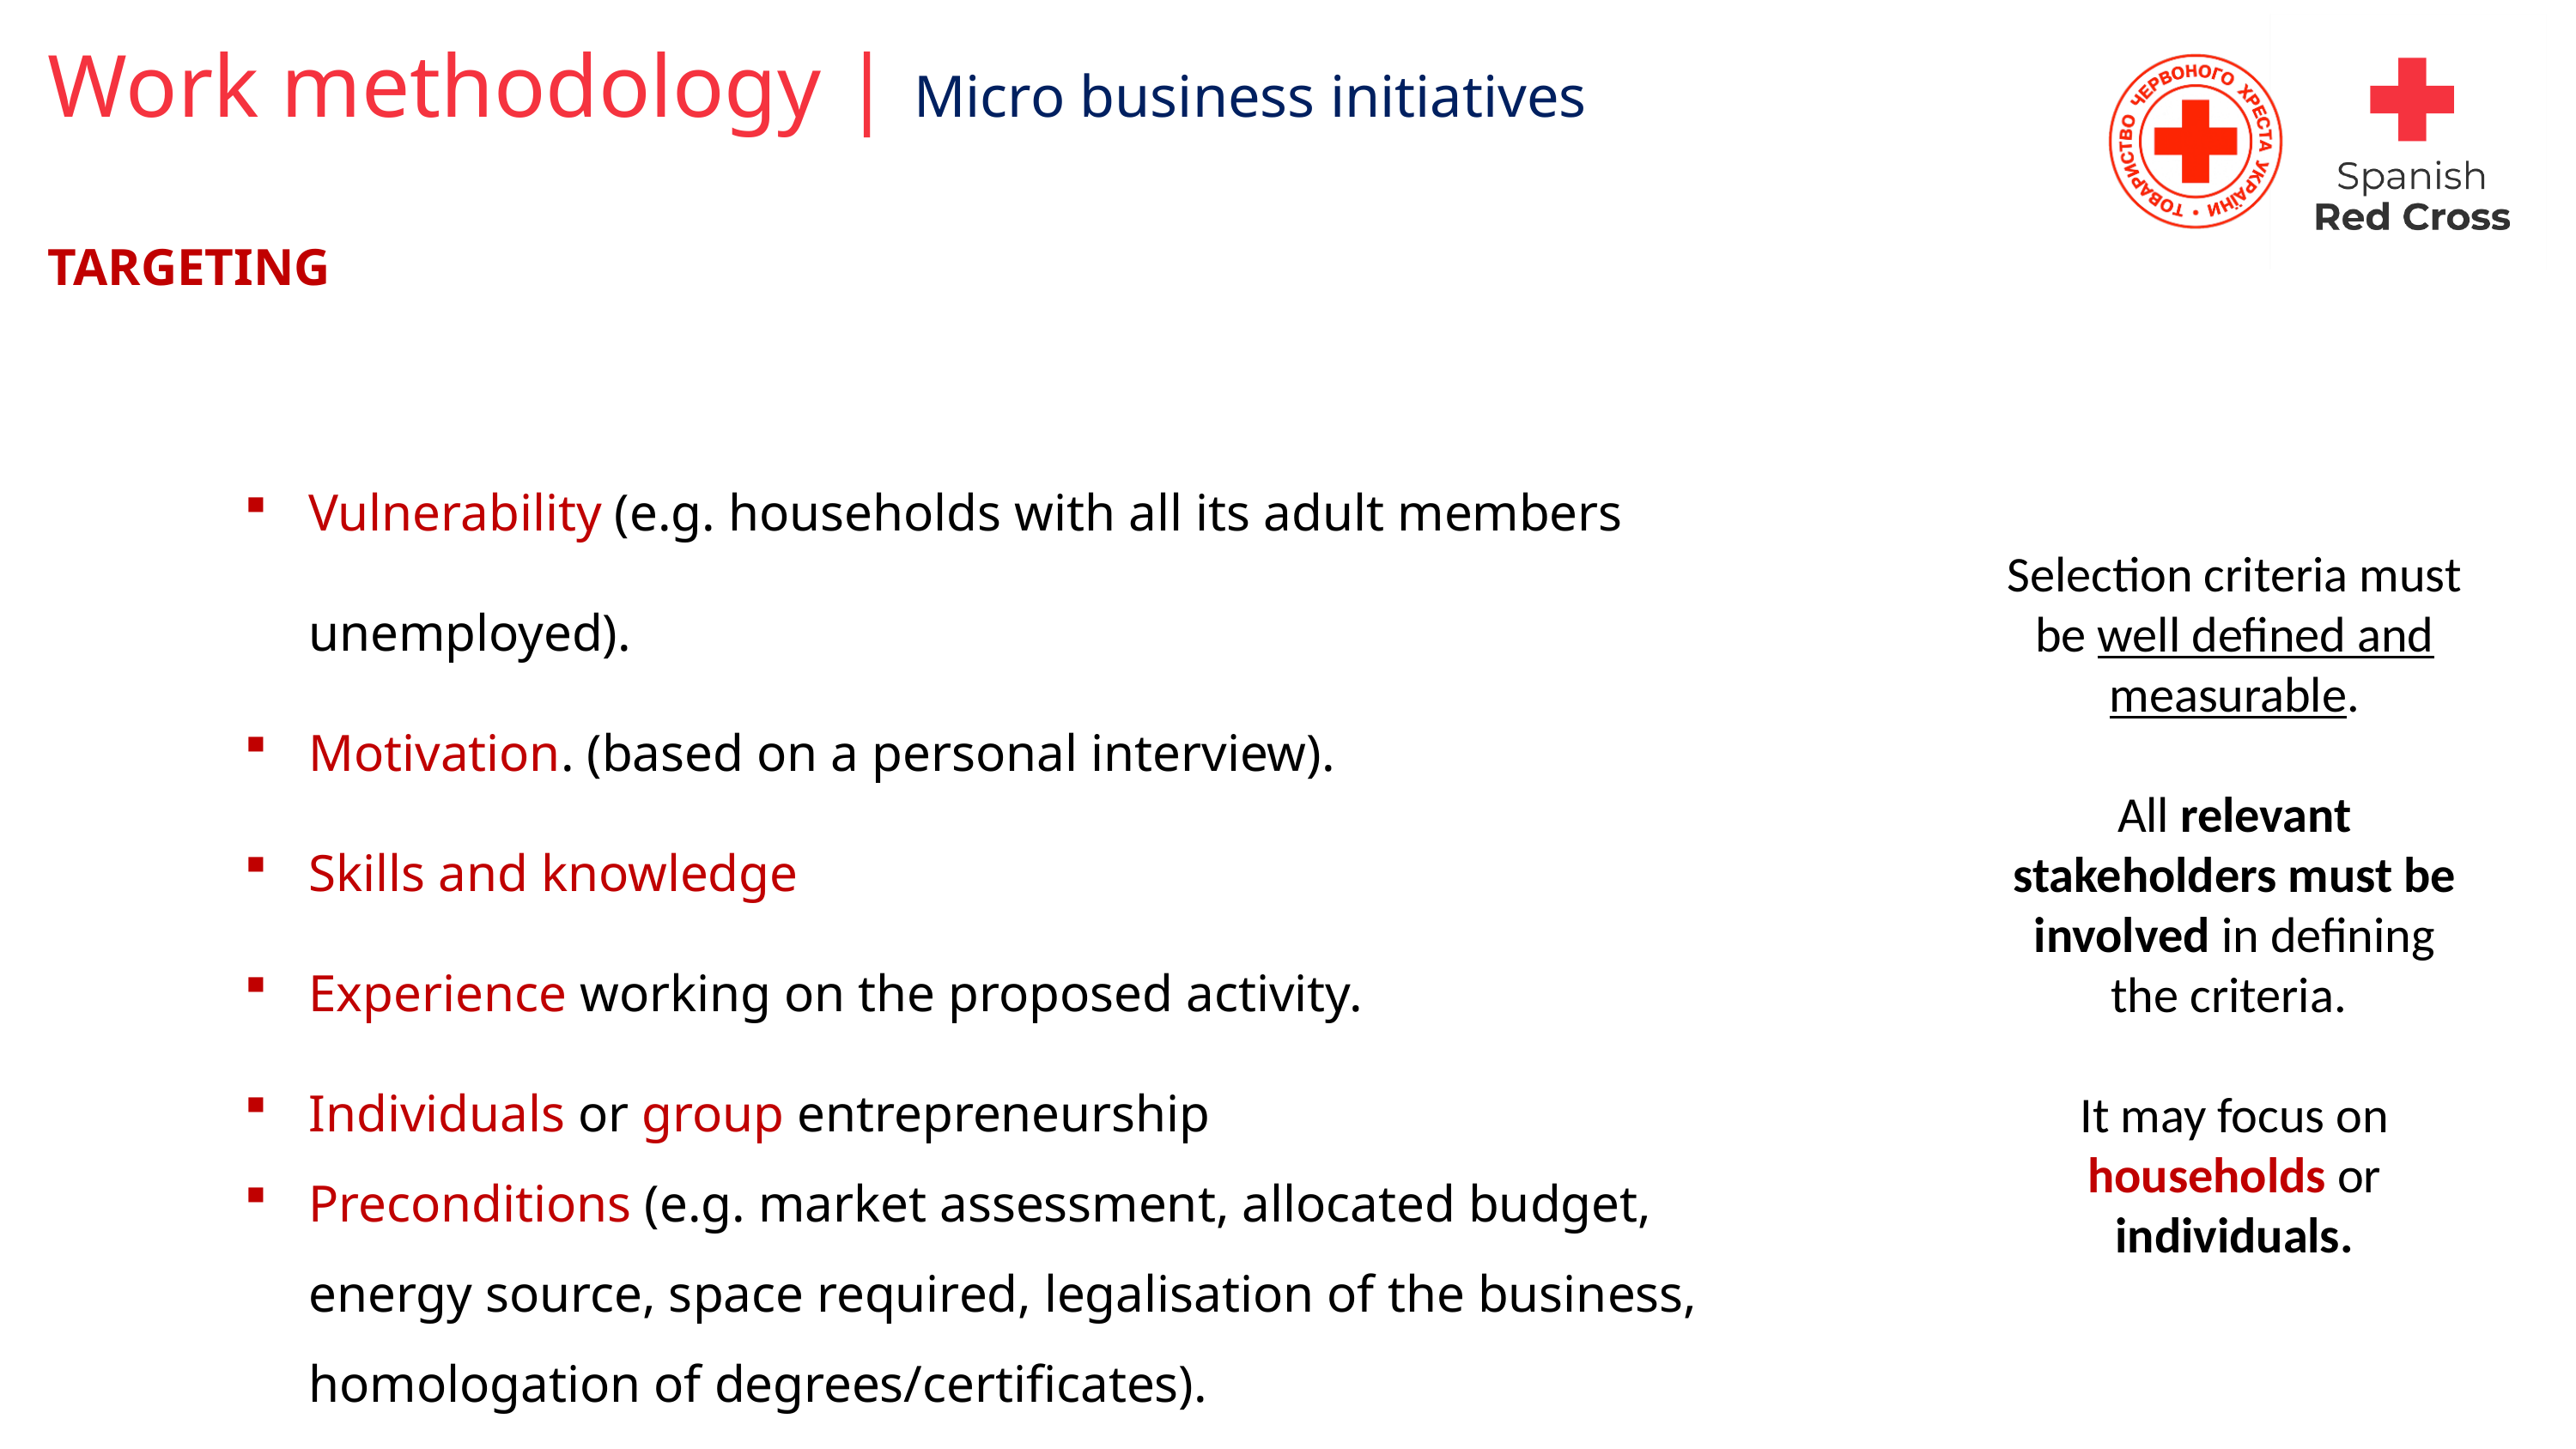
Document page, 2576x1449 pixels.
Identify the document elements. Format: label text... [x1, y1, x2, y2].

text_box Work methodology | Micro business initiatives [41, 24, 1893, 141]
picture [2100, 3, 2547, 281]
text_box TARGETING [41, 198, 1662, 302]
text_box Vulnerability (e.g. households with all its adult members unemployed). Motivation. (based on a personal interview). Skills and knowledge Experience working on the proposed activity. Individuals or group entrepreneurship Preconditions (e.g. market assessment, allocated budget, energy source, space required, legalisation of the business, homologation of degrees/certificates). [238, 414, 1833, 1419]
text_box Selection criteria must be well defined and measurable. All relevant stakeholders must be involved in defining the criteria. It may focus on households or individuals. [1990, 536, 2479, 1270]
